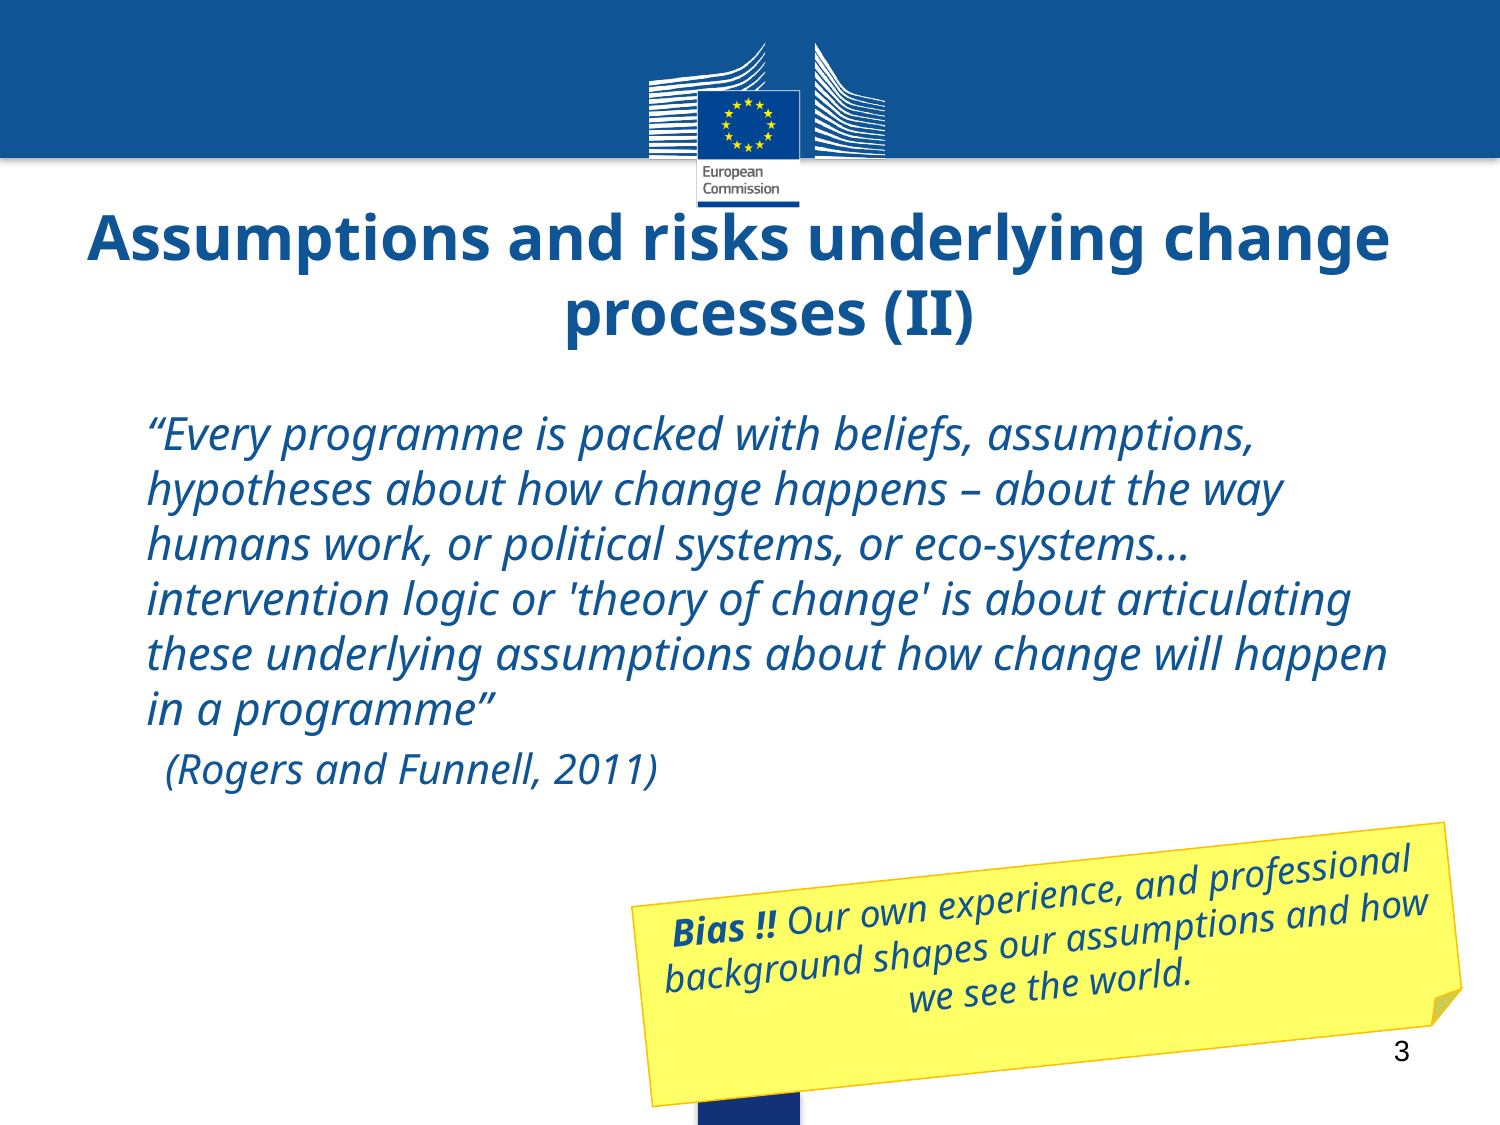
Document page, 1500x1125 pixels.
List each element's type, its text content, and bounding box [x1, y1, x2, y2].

title Assumptions and risks underlying change processes (II) [64, 195, 1416, 351]
picture [649, 42, 885, 195]
slide_number 3 [1074, 1024, 1426, 1103]
text_box Bias !! Our own experience, and professional background shapes our assumptions and how we see the world. [631, 822, 1462, 1107]
list “Every programme is packed with beliefs, assumptions, hypotheses about how change happens – about the way humans work, or political systems, or eco-systems… intervention logic or 'theory of change' is about articulating these underlying assumptions about how change will happen in a programme” (Rogers and Funnell, 2011) [74, 396, 1426, 894]
